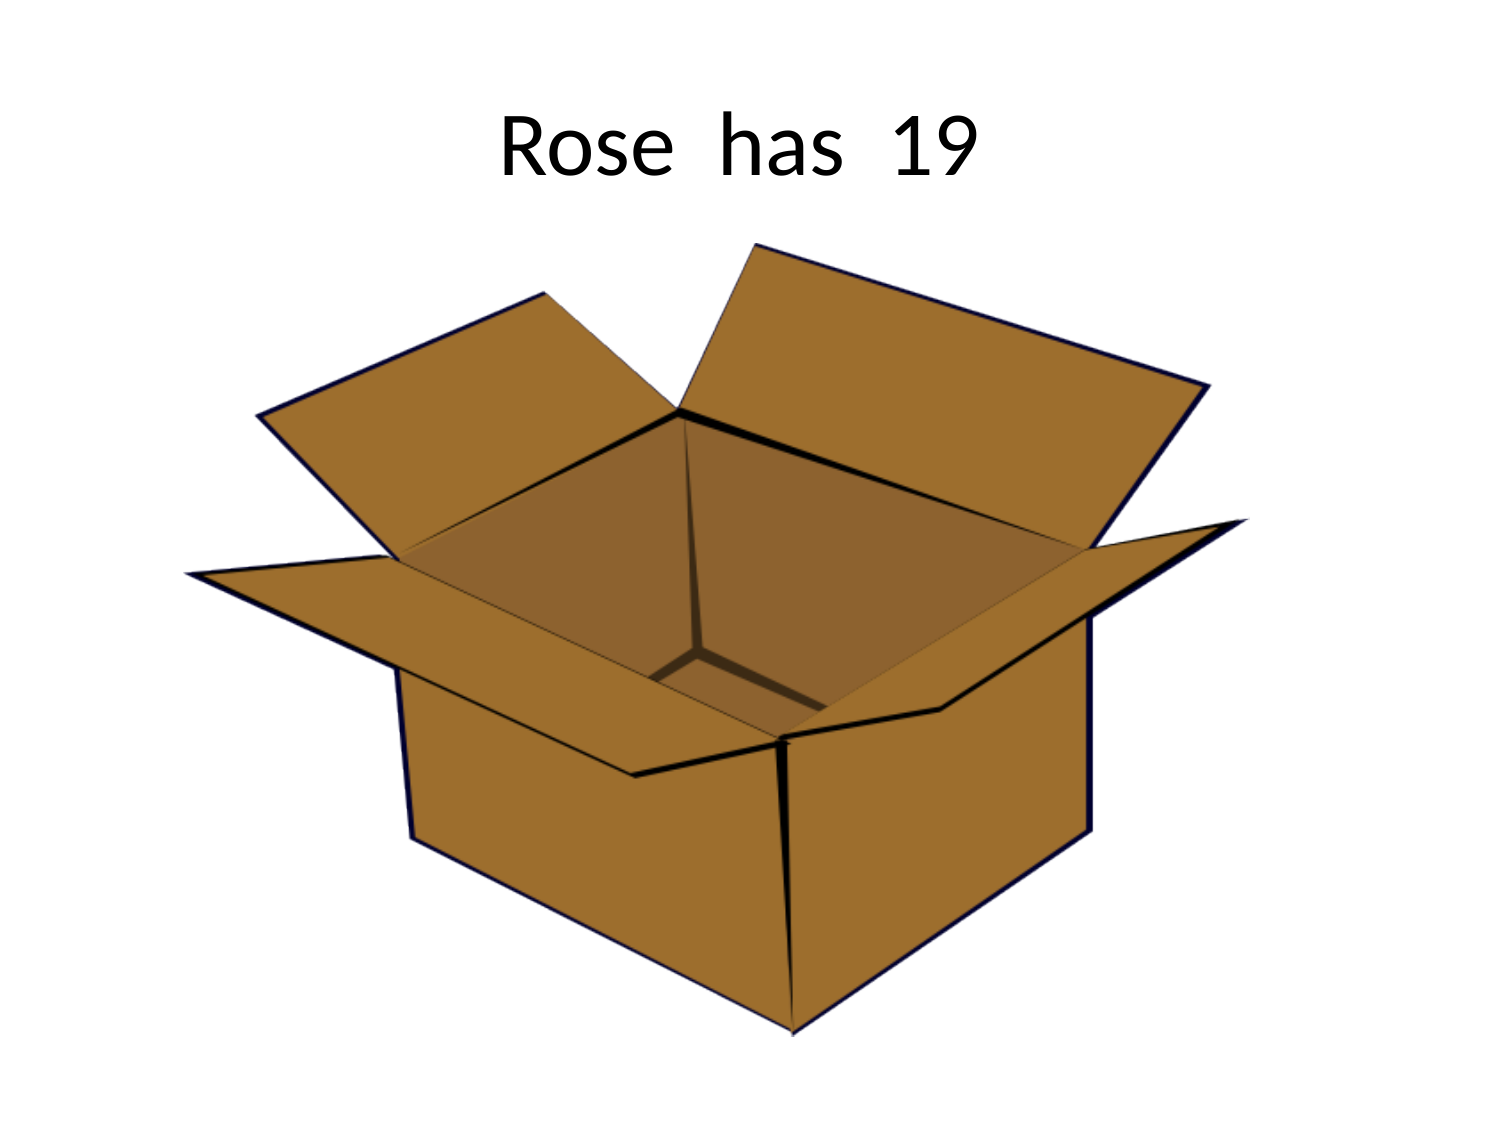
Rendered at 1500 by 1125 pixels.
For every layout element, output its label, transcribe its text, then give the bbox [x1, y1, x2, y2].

title Rose has 19 [75, 45, 1425, 233]
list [182, 243, 1250, 1037]
